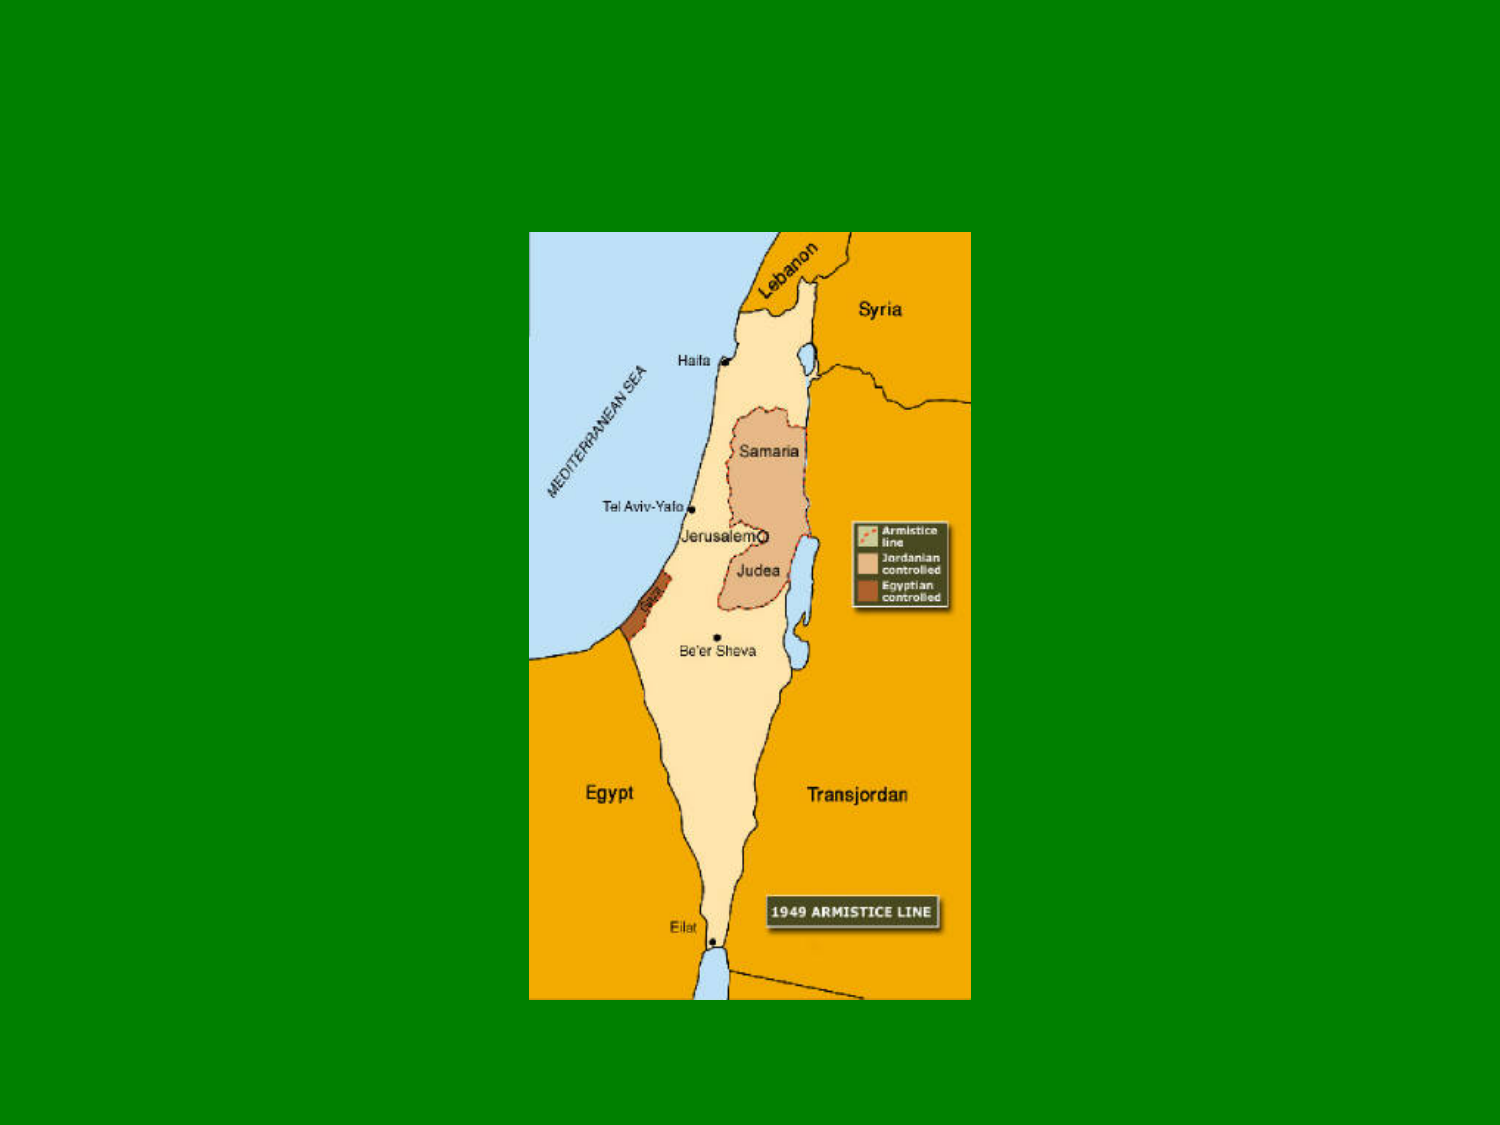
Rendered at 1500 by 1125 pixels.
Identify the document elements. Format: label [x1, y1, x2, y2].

list [74, 232, 1426, 1001]
